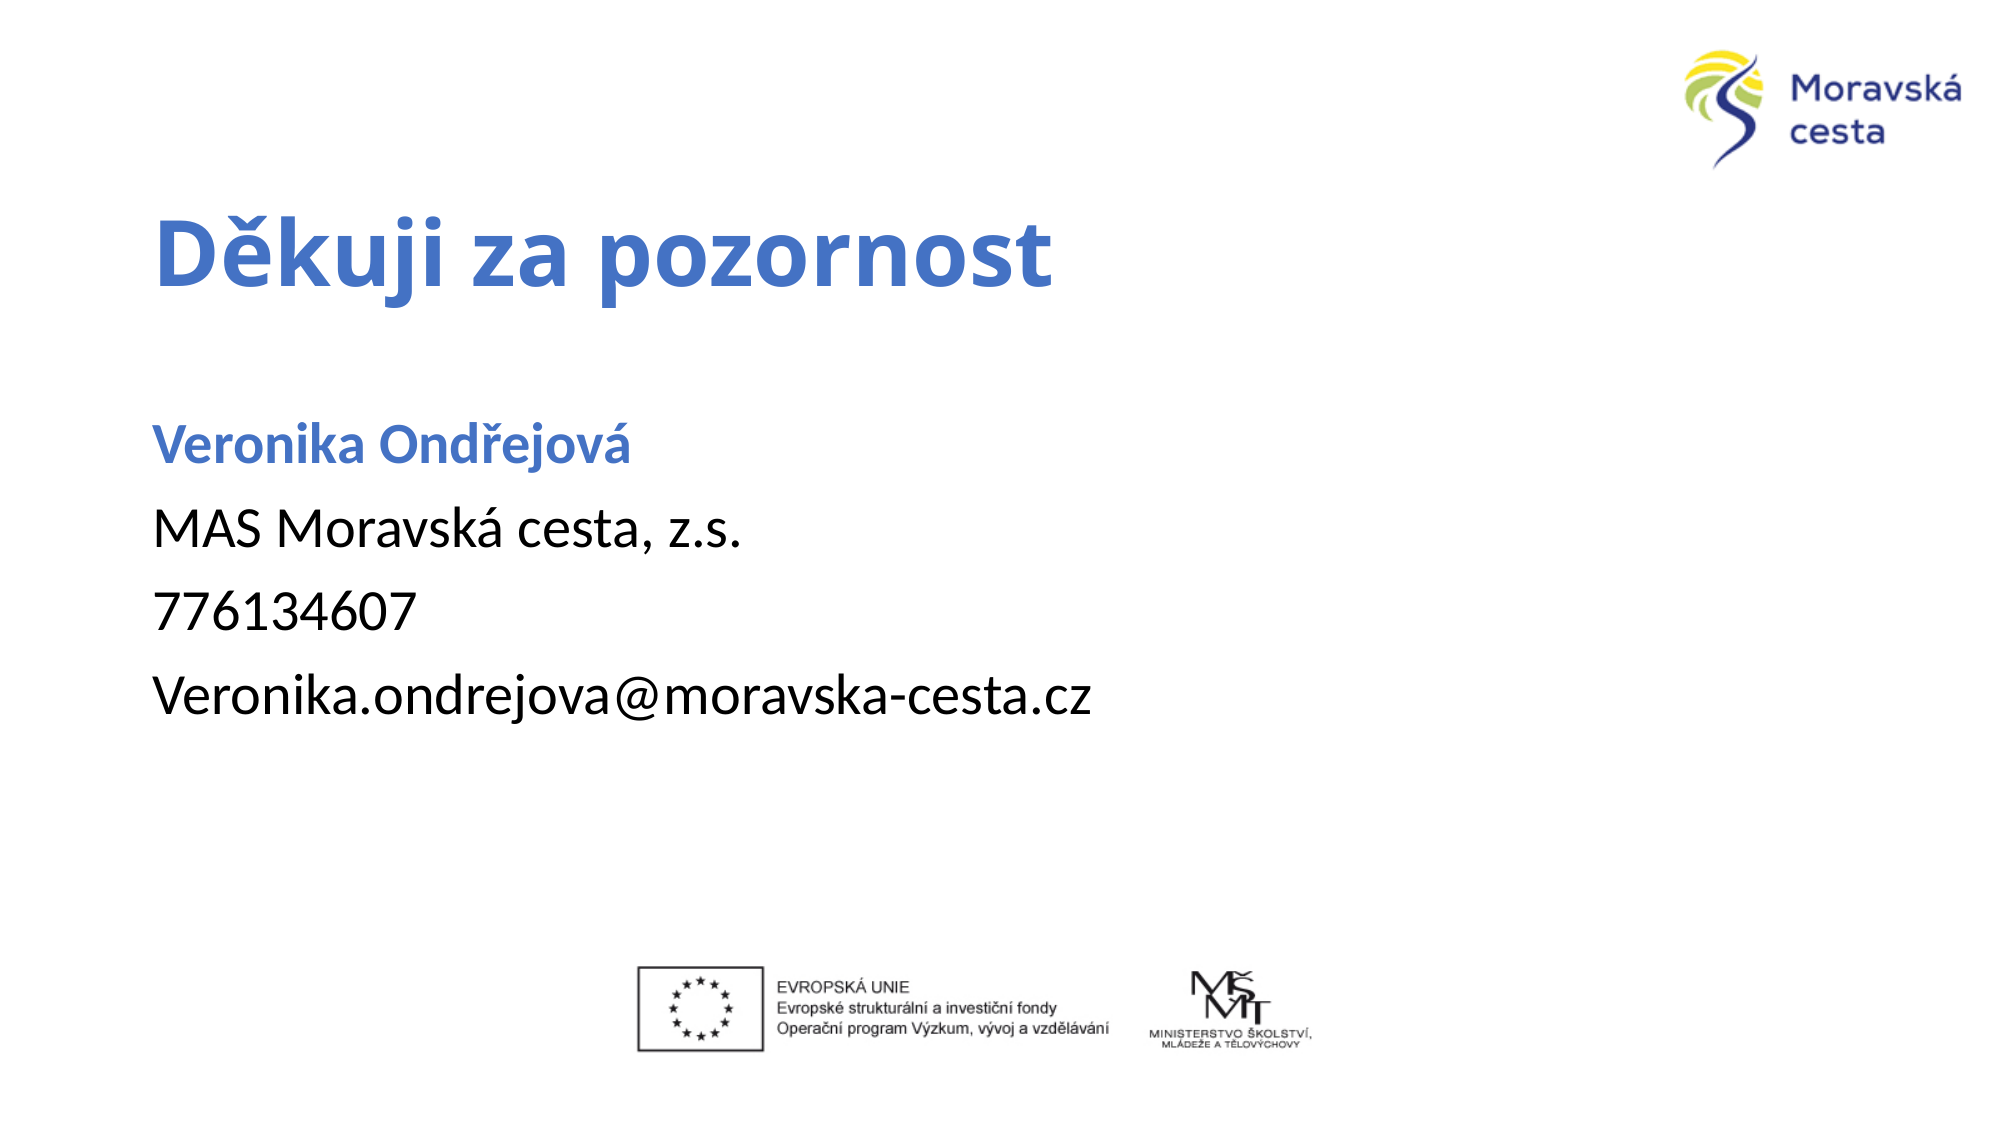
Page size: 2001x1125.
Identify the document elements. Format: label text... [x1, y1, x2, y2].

list Veronika Ondřejová MAS Moravská cesta, z.s. 776134607 Veronika.ondrejova@moravska-cesta.cz [137, 405, 1863, 798]
picture [592, 925, 1349, 1094]
picture [1652, 12, 1980, 193]
title Děkuji za pozornost [137, 147, 1863, 366]
